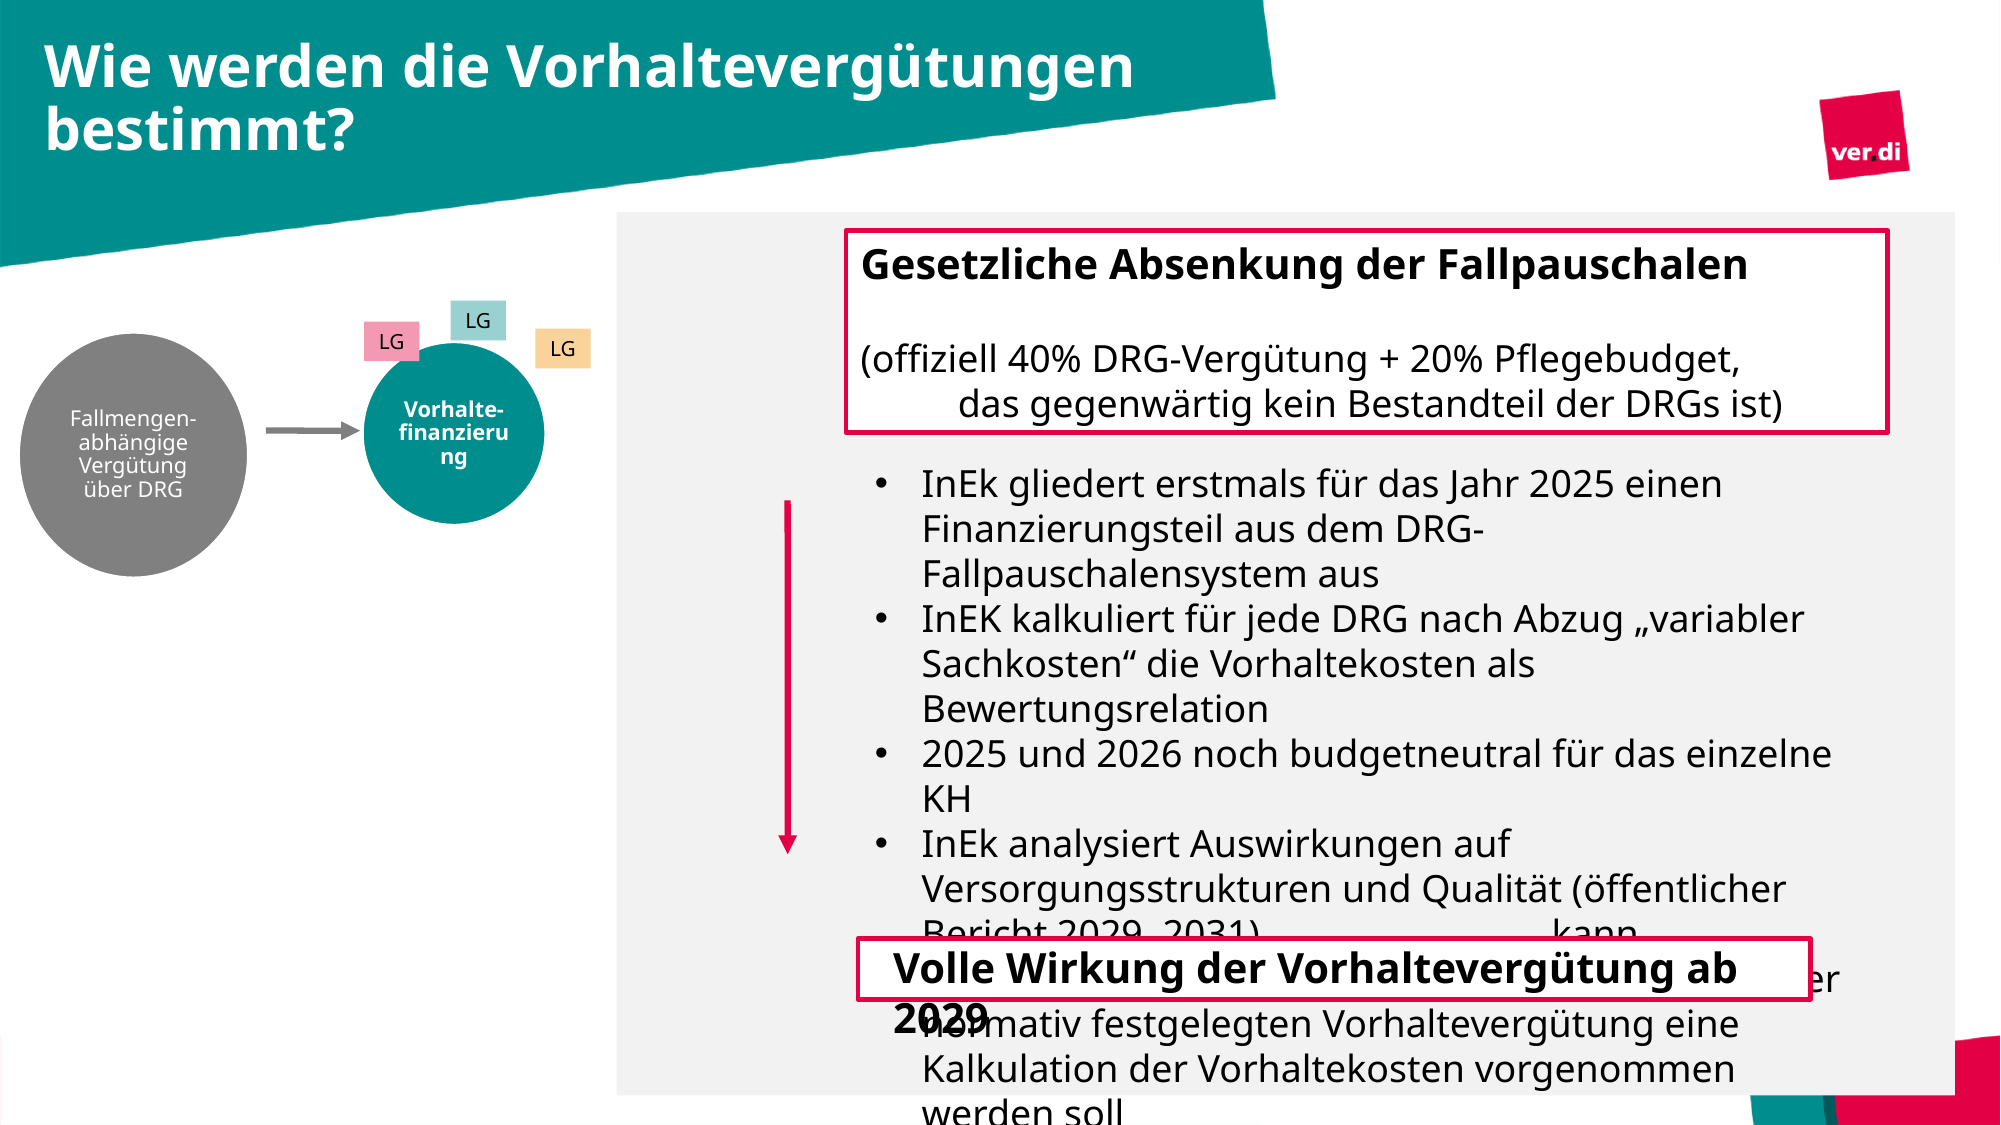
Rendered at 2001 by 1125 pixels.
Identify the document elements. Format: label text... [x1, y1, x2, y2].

text_box Gesetzliche Absenkung der Fallpauschalen (offiziell 40% DRG-Vergütung + 20% Pflegebudget, das gegenwärtig kein Bestandteil der DRGs ist) [845, 230, 1888, 433]
text_box [857, 938, 878, 1000]
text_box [361, 340, 547, 527]
text_box [781, 500, 794, 855]
picture [0, 0, 2000, 1125]
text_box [17, 331, 250, 579]
text_box [265, 424, 356, 437]
text_box LG [450, 300, 506, 339]
text_box [615, 210, 1957, 1097]
text_box Volle Wirkung der Vorhaltevergütung ab 2029 [878, 934, 1845, 1049]
title Wie werden die Vorhaltevergütungen bestimmt? [29, 29, 1169, 259]
text_box InEk gliedert erstmals für das Jahr 2025 einen Finanzierungsteil aus dem DRG-Fallpauschalensystem aus InEK kalkuliert für jede DRG nach Abzug „variabler Sachkosten“ die Vorhaltekosten als Bewertungsrelation 2025 und 2026 noch budgetneutral für das einzelne KH InEk analysiert Auswirkungen auf Versorgungsstrukturen und Qualität (öffentlicher Bericht 2029, 2031) kann Empfehlungen geben, ob und inwieweit anstelle der normativ festgelegten Vorhaltevergütung eine Kalkulation der Vorhaltekosten vorgenommen werden soll [859, 452, 1870, 1125]
text_box LG [364, 321, 420, 339]
text_box LG [535, 328, 591, 369]
